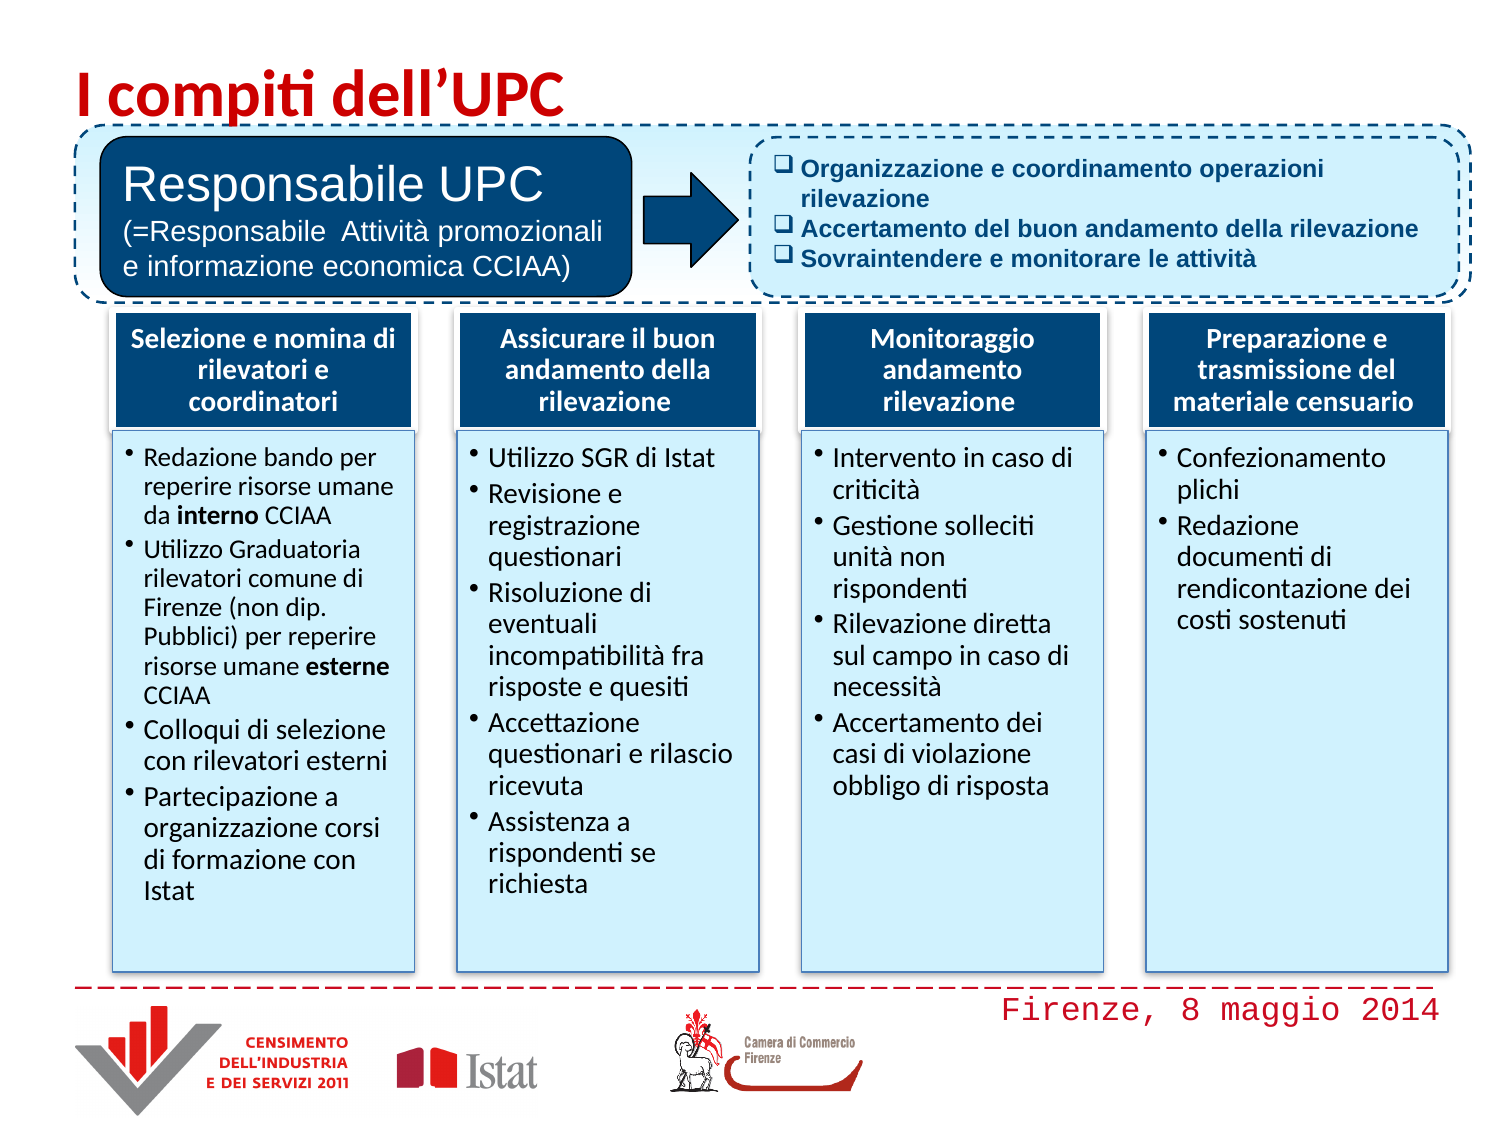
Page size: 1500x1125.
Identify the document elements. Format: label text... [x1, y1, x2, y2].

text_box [111, 290, 1449, 992]
text_box Responsabile UPC (=Responsabile Attività promozionali e informazione economica CCIAA) [100, 136, 632, 291]
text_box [667, 1007, 864, 1095]
text_box I compiti dell’UPC [75, 54, 1162, 125]
picture [74, 1005, 538, 1118]
text_box Firenze, 8 maggio 2014 [986, 979, 1471, 1034]
text_box Organizzazione e coordinamento operazioni rilevazione Accertamento del buon andamento della rilevazione Sovraintendere e monitorare le attività [749, 137, 1459, 291]
text_box [643, 172, 739, 268]
text_box [74, 125, 1471, 303]
